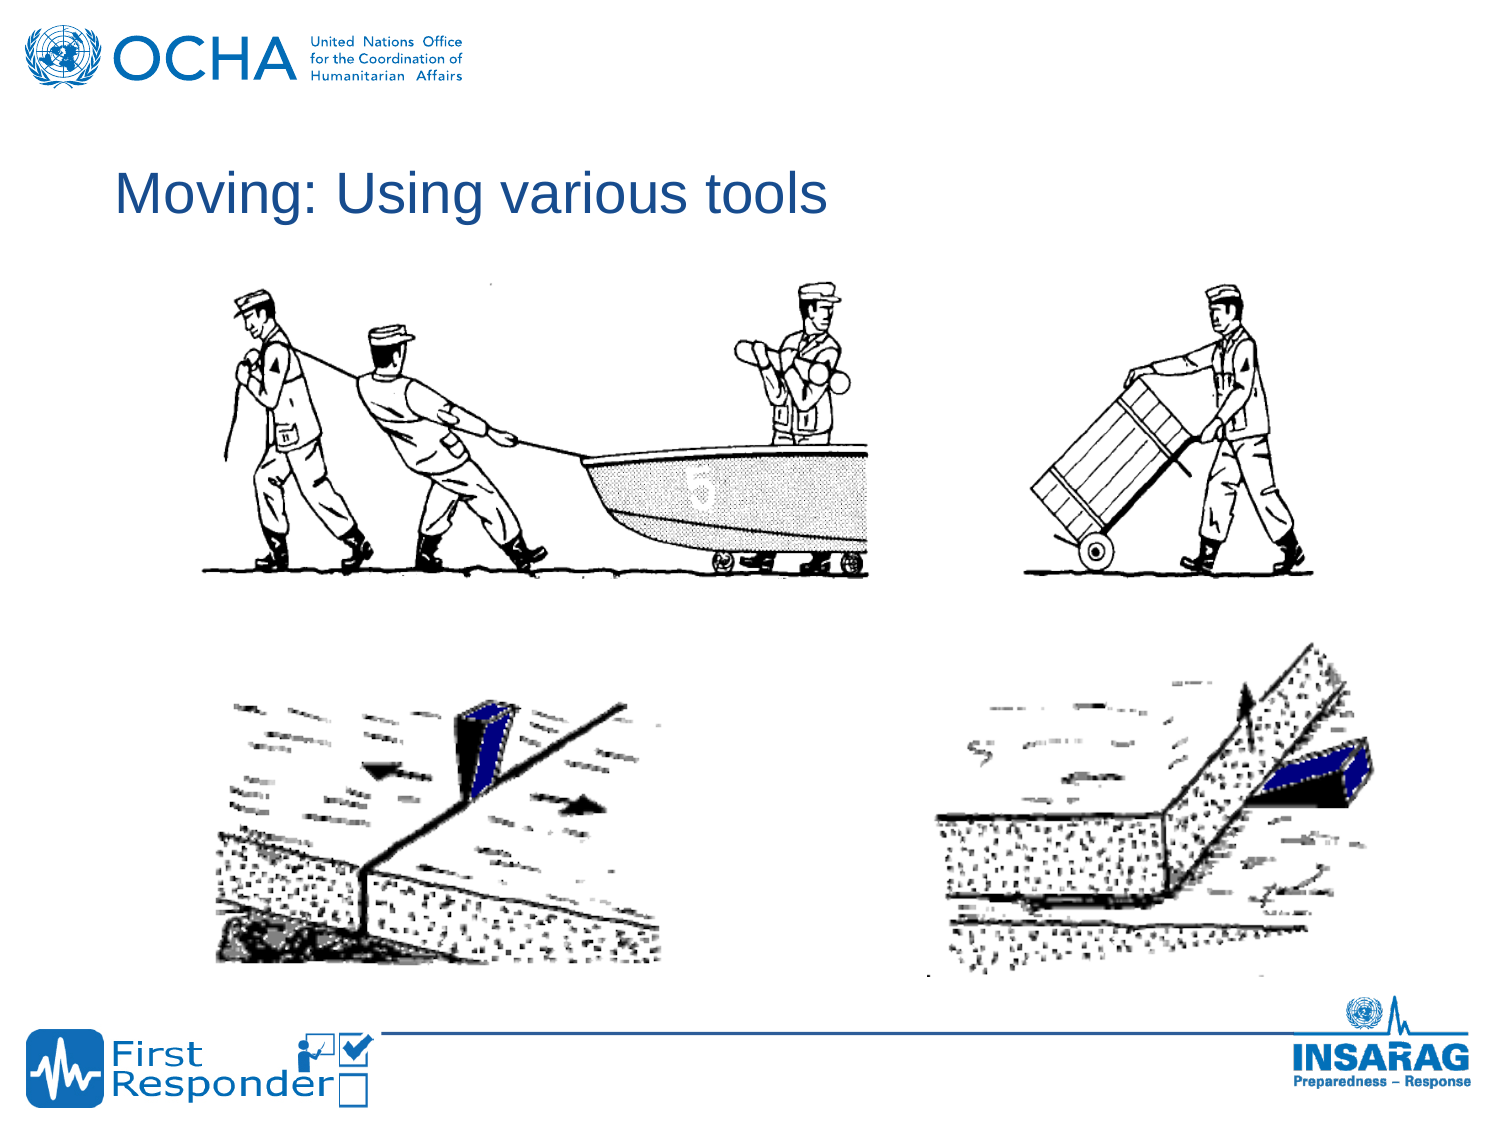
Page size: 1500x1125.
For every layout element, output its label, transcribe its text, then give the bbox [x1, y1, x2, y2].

text_box Moving: Using various tools [100, 147, 1376, 233]
picture [926, 637, 1389, 977]
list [182, 259, 1330, 579]
picture [24, 684, 680, 1113]
picture [1287, 995, 1471, 1094]
